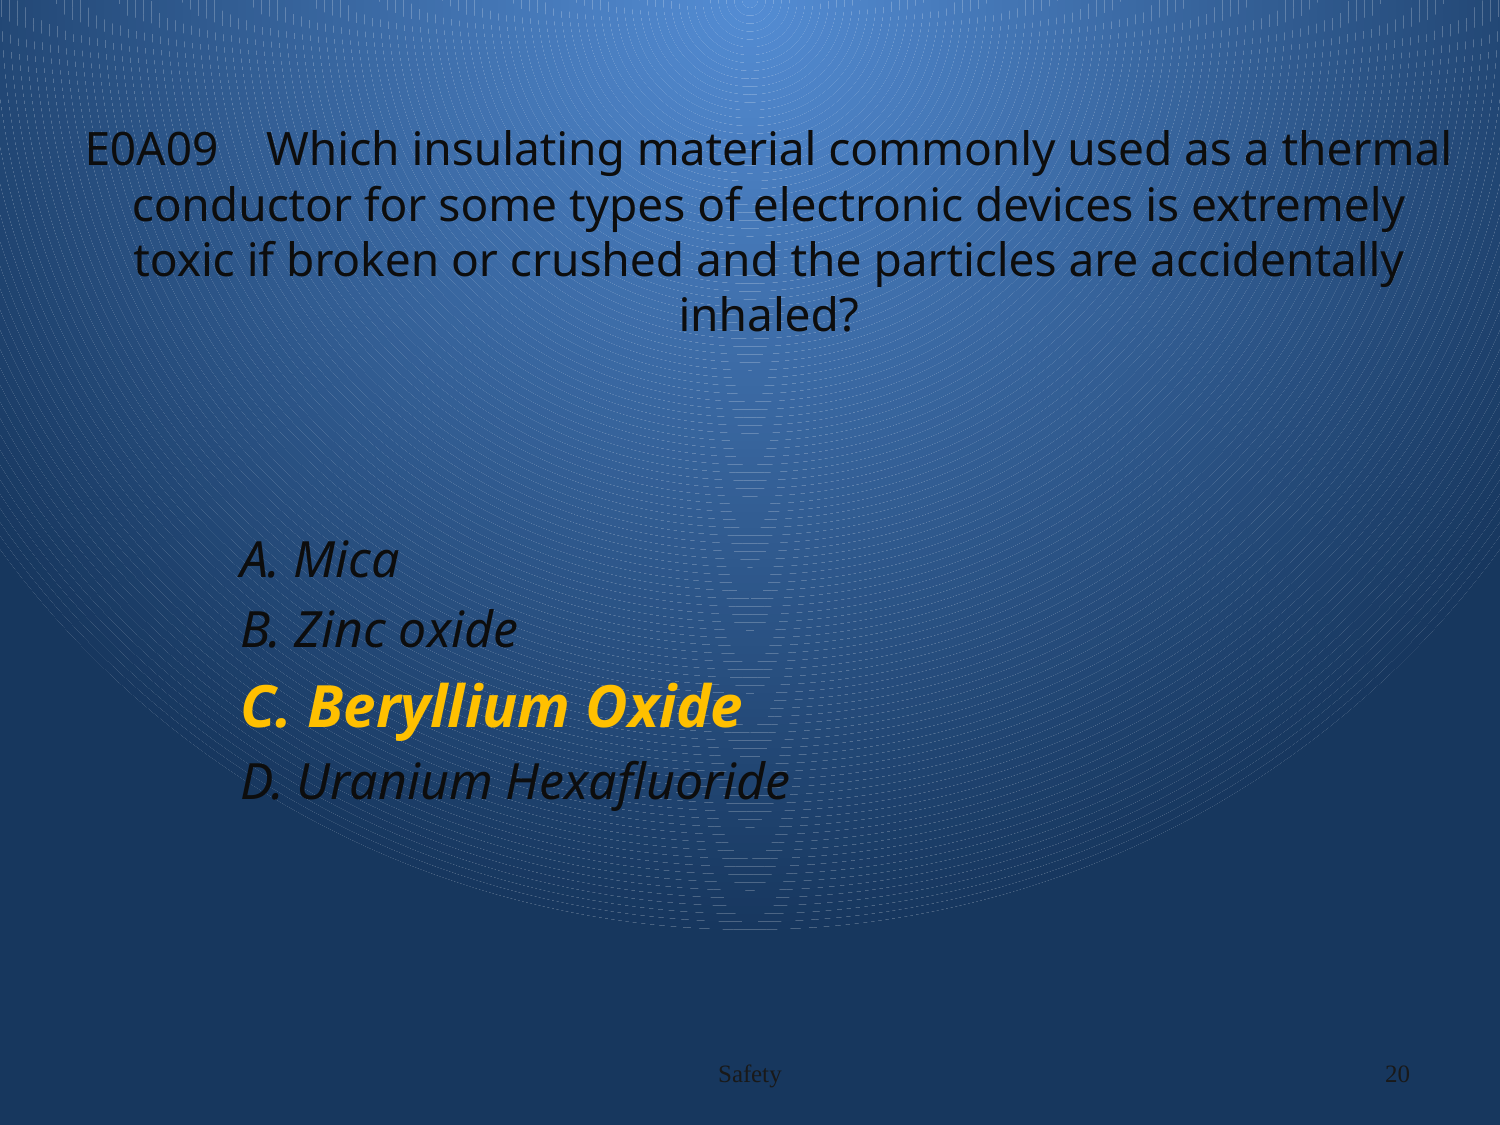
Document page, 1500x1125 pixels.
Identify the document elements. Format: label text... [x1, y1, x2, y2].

subtitle A. Mica B. Zinc oxide C. Beryllium Oxide D. Uranium Hexafluoride [225, 450, 1275, 1013]
slide_number 20 [1074, 1042, 1425, 1103]
title E0A09 Which insulating material commonly used as a thermal conductor for some types of electronic devices is extremely toxic if broken or crushed and the particles are accidentally inhaled? [62, 0, 1475, 350]
footer Safety [512, 1042, 988, 1103]
